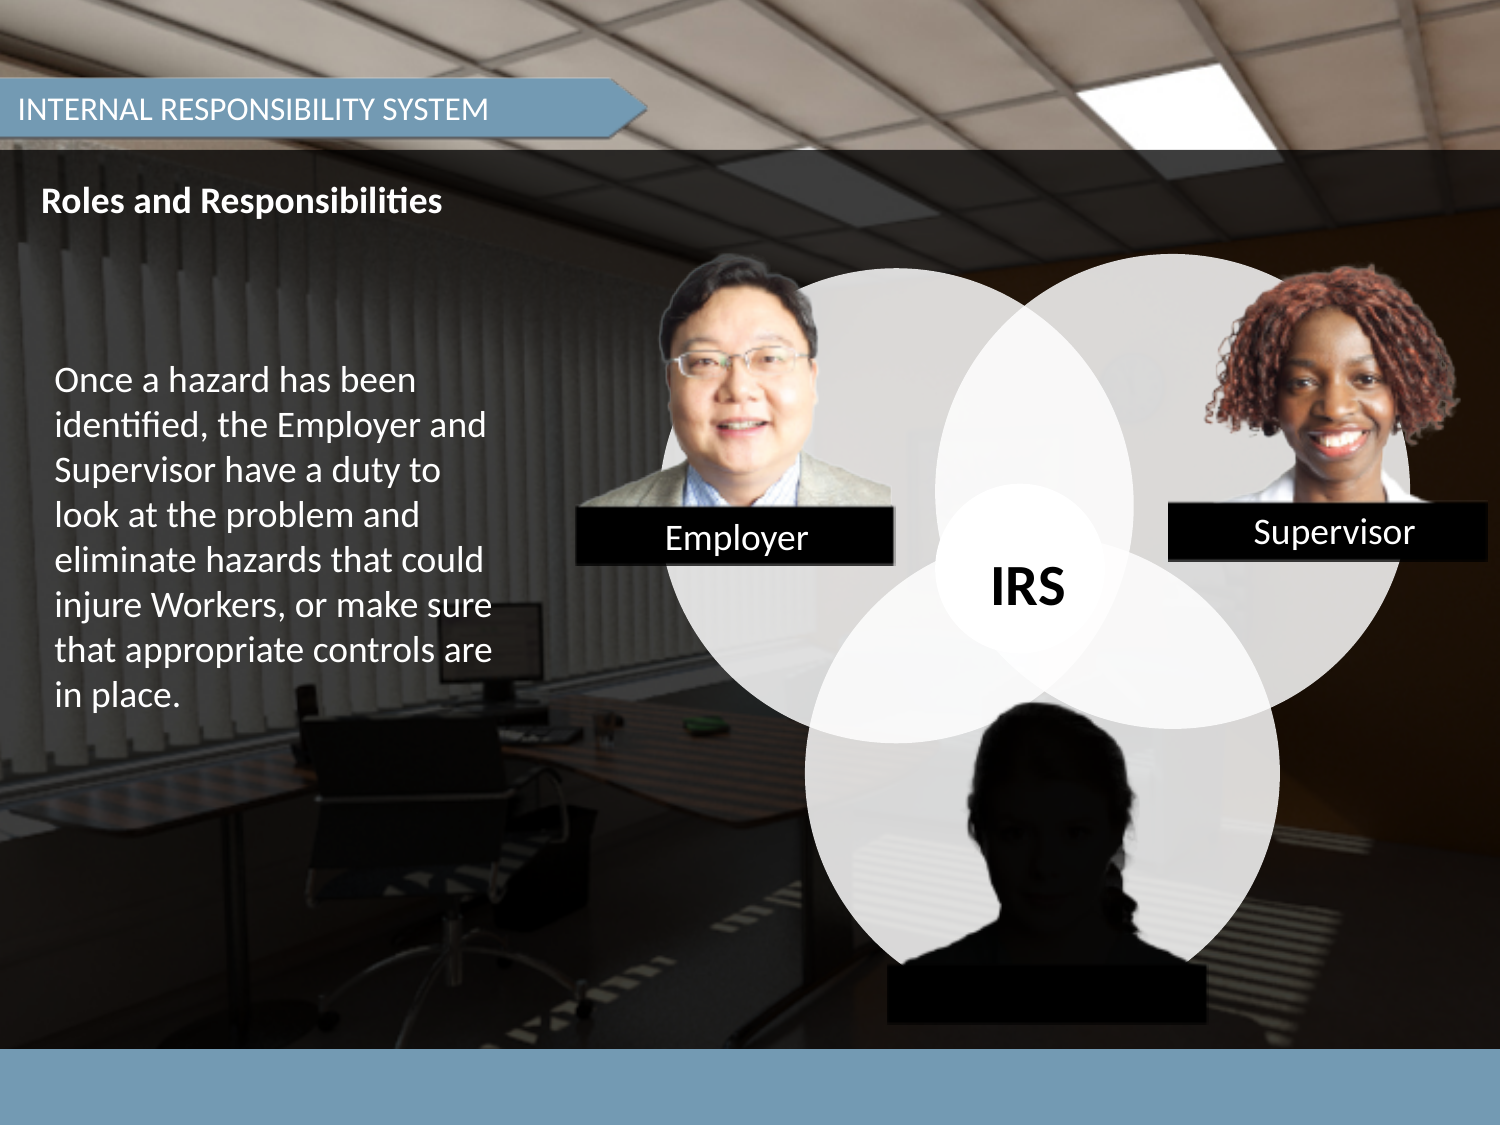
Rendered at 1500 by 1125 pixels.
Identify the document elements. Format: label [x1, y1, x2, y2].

picture [0, 0, 1500, 1125]
text_box [658, 253, 1411, 1012]
